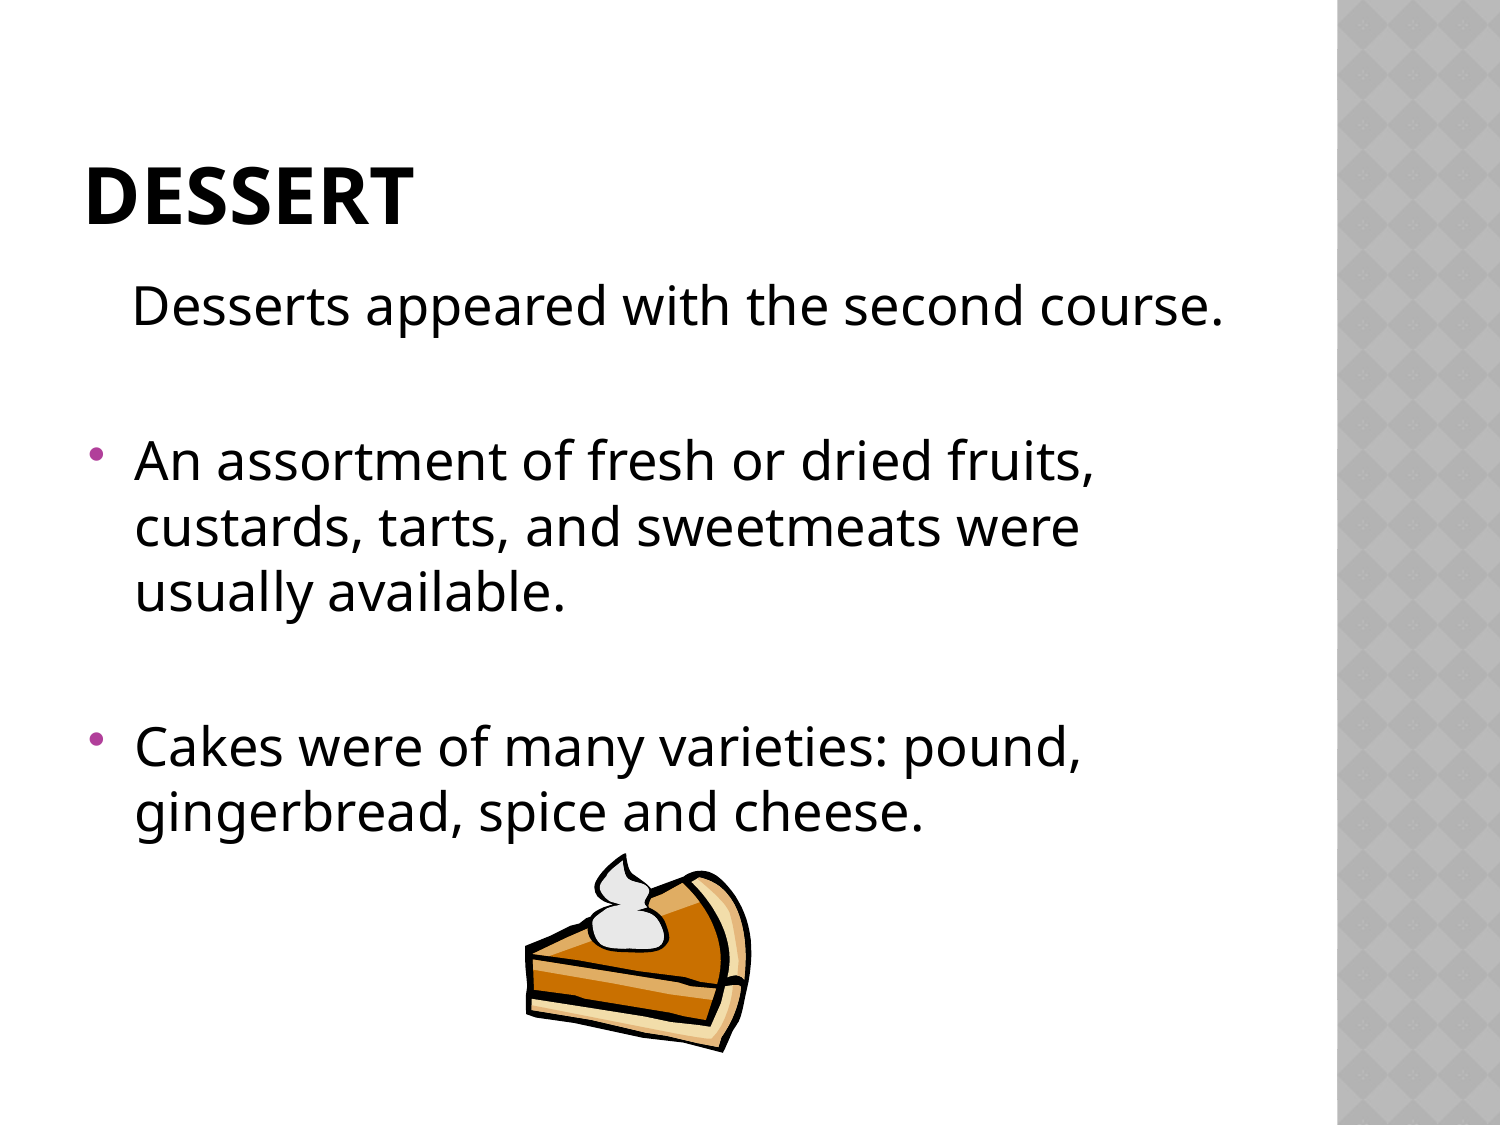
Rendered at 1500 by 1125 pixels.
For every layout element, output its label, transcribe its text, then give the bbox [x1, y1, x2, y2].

list Desserts appeared with the second course. An assortment of fresh or dried fruits, custards, tarts, and sweetmeats were usually available. Cakes were of many varieties: pound, gingerbread, spice and cheese. [75, 264, 1263, 1059]
title Dessert [75, 52, 1263, 240]
picture [524, 849, 760, 1054]
